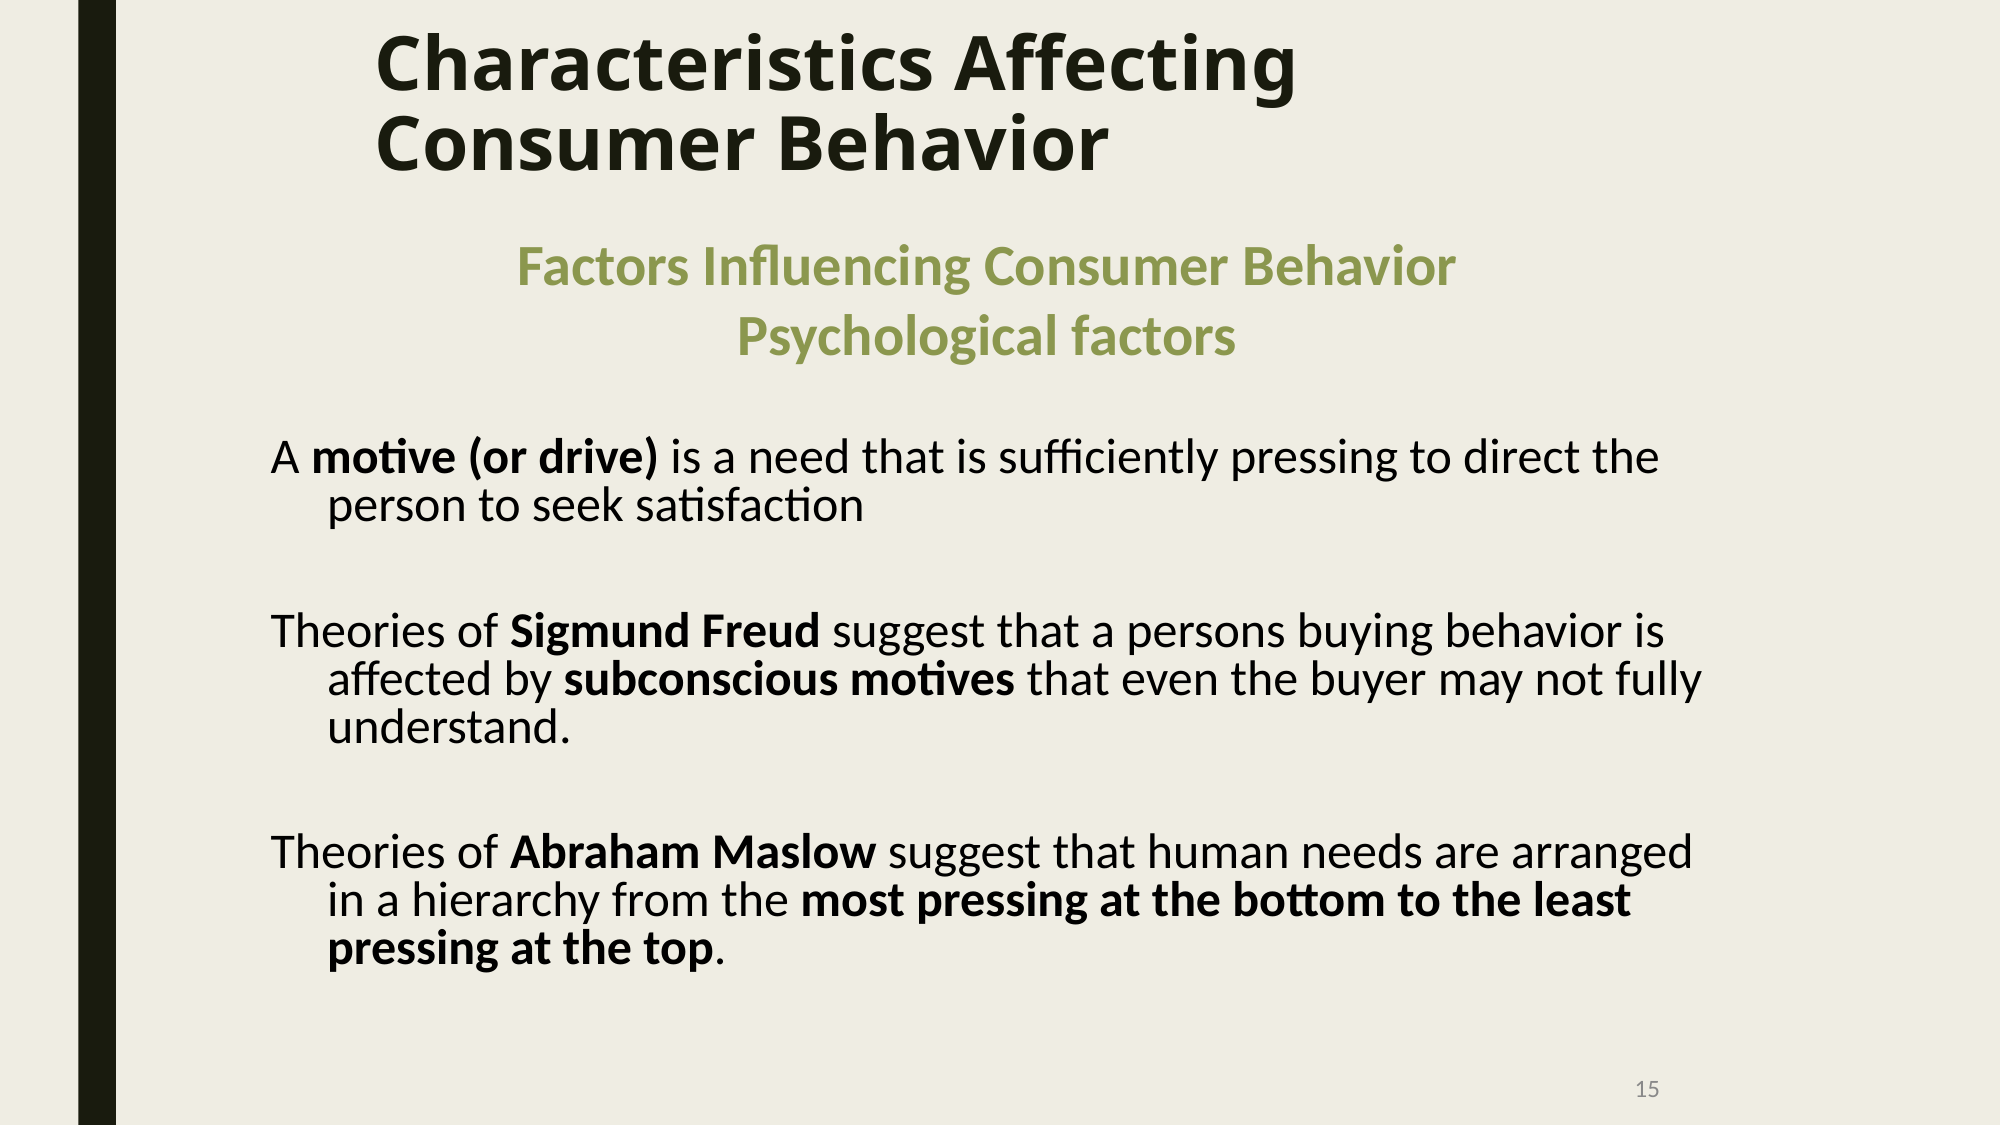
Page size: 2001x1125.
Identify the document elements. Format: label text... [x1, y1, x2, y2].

title Characteristics Affecting Consumer Behavior [359, 19, 1638, 259]
text_box Factors Influencing Consumer Behavior Psychological factors [399, 219, 1575, 283]
text_box A motive (or drive) is a need that is sufficiently pressing to direct the person to seek satisfaction Theories of Sigmund Freud suggest that a persons buying behavior is affected by subconscious motives that even the buyer may not fully understand. Theories of Abraham Maslow suggest that human needs are arranged in a hierarchy from the most pressing at the bottom to the least pressing at the top. [255, 427, 1756, 982]
text_box [391, 228, 1567, 291]
slide_number 15 [1325, 1057, 1675, 1118]
